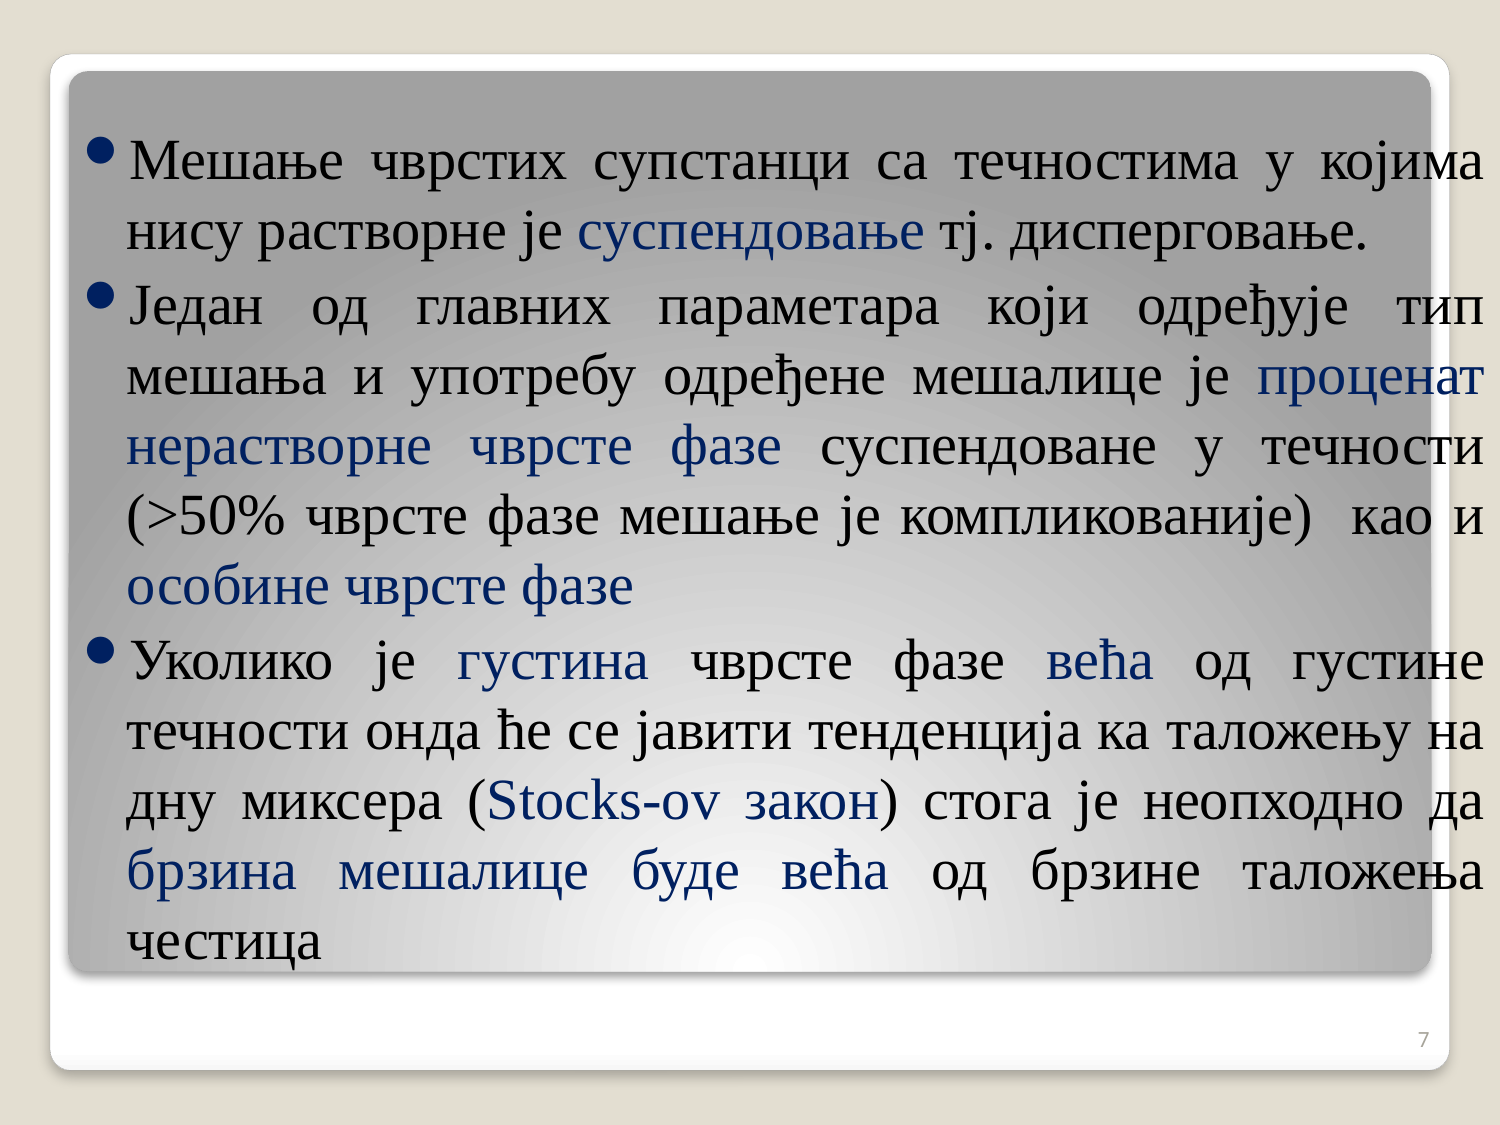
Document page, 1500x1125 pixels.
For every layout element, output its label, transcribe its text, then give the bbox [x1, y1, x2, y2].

slide_number 7 [1369, 1002, 1445, 1063]
list Мешање чврстих супстанци са течностима у којима нису растворне је суспендовање тј. дисперговање. Један од главних параметара који одређује тип мешања и употребу одређене мешалице је проценат нерастворне чврсте фазе суспендоване у течности (>50% чврсте фазе мешање је компликованије) као и особине чврсте фазе Уколико је густина чврсте фазе већа од густине течности онда ће се јавити тенденција ка таложењу на дну миксера (Stocks-ov закон) стога је неопходно да брзина мешалице буде већа од брзине таложења честица [53, 30, 1500, 1125]
